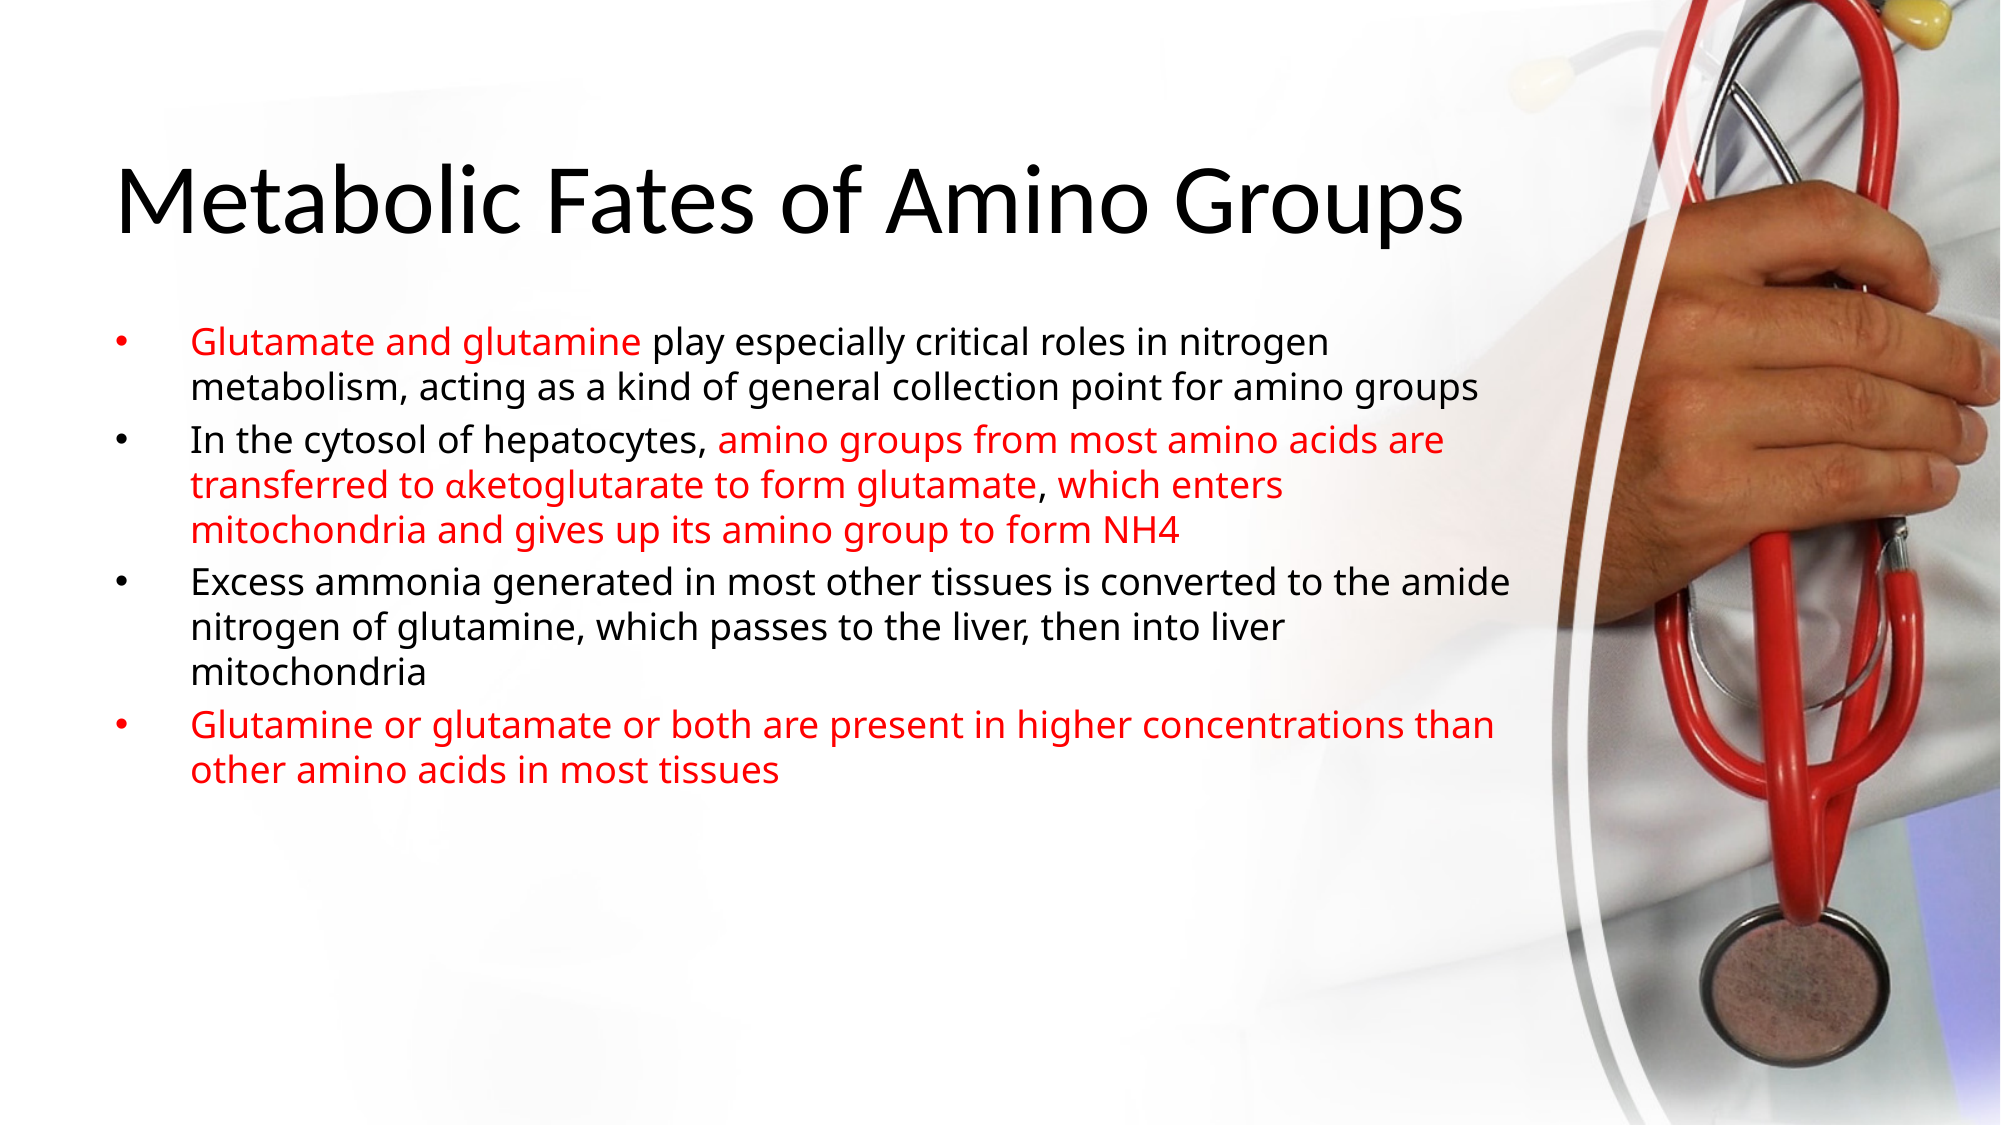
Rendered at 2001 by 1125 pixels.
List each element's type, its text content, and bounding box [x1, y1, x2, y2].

picture [0, 0, 2001, 1125]
title Metabolic Fates of Amino Groups [99, 110, 1540, 278]
list Glutamate and glutamine play especially critical roles in nitrogen metabolism, acting as a kind of general collection point for amino groups In the cytosol of hepatocytes, amino groups from most amino acids are transferred to αketoglutarate to form glutamate, which enters mitochondria and gives up its amino group to form NH4 Excess ammonia generated in most other tissues is converted to the amide nitrogen of glutamine, which passes to the liver, then into liver mitochondria Glutamine or glutamate or both are present in higher concentrations than other amino acids in most tissues [100, 310, 1537, 1043]
